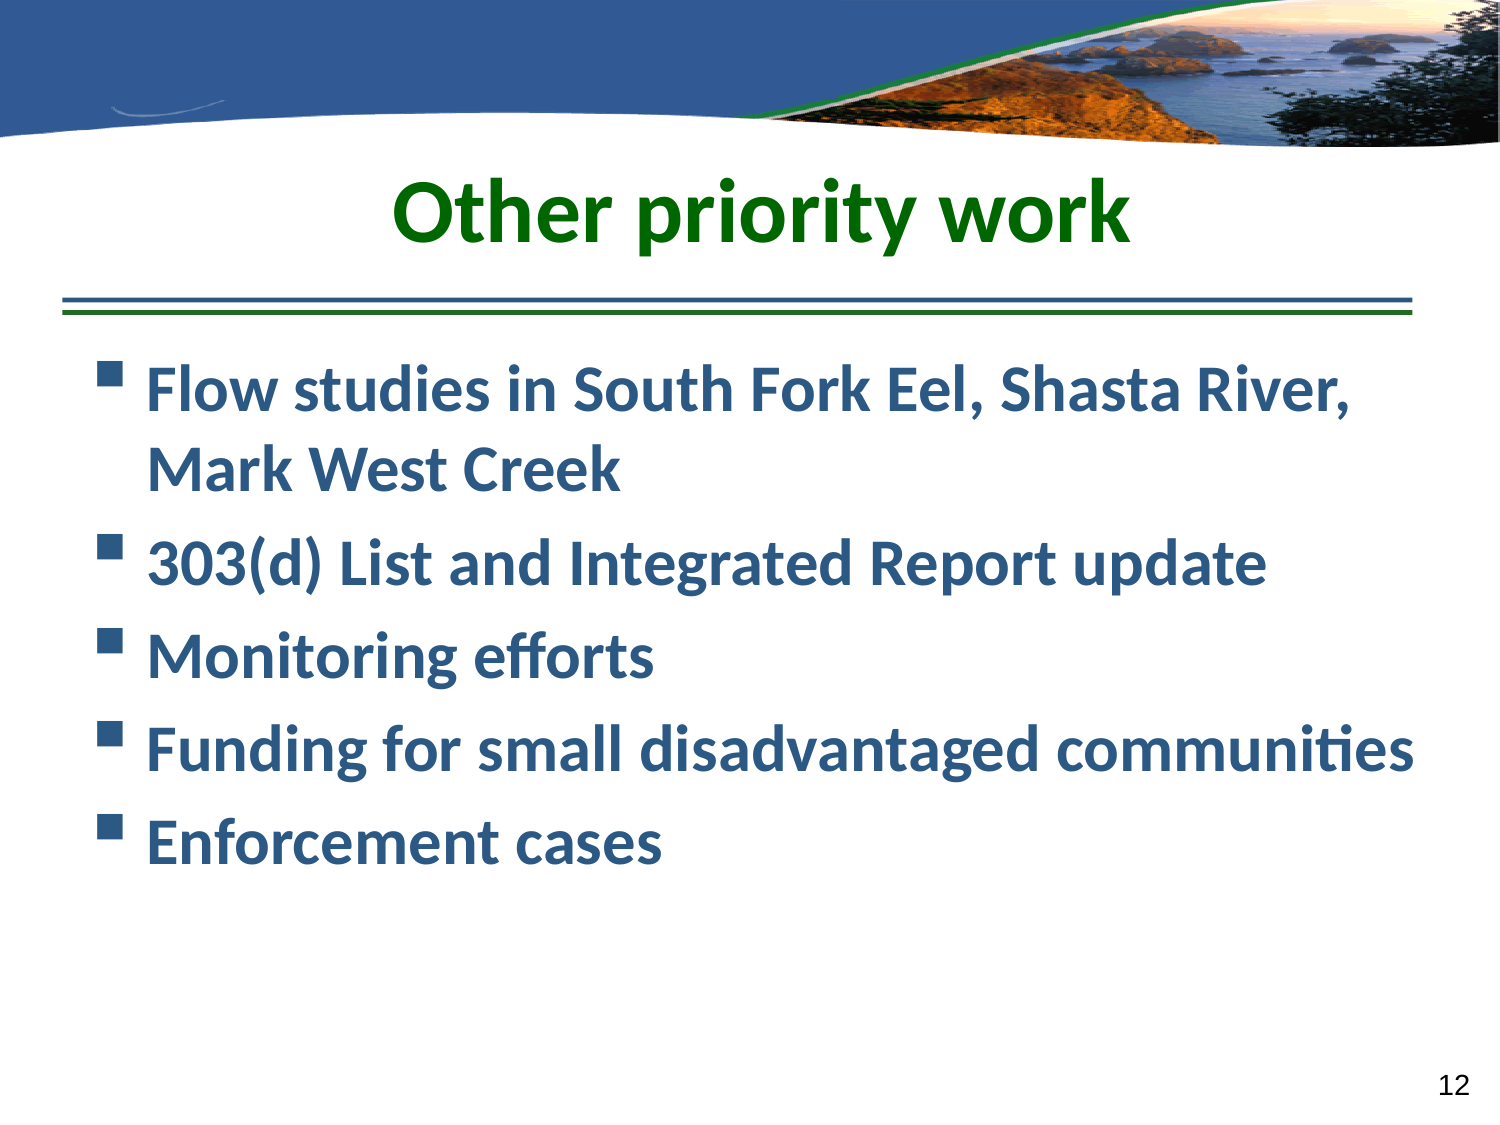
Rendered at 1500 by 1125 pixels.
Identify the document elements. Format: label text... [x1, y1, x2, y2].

picture [0, 0, 1500, 147]
list Flow studies in South Fork Eel, Shasta River, Mark West Creek 303(d) List and Integrated Report update Monitoring efforts Funding for small disadvantaged communities Enforcement cases [75, 337, 1450, 1038]
text_box 12 [1423, 1058, 1486, 1125]
title Other priority work [87, 149, 1438, 263]
